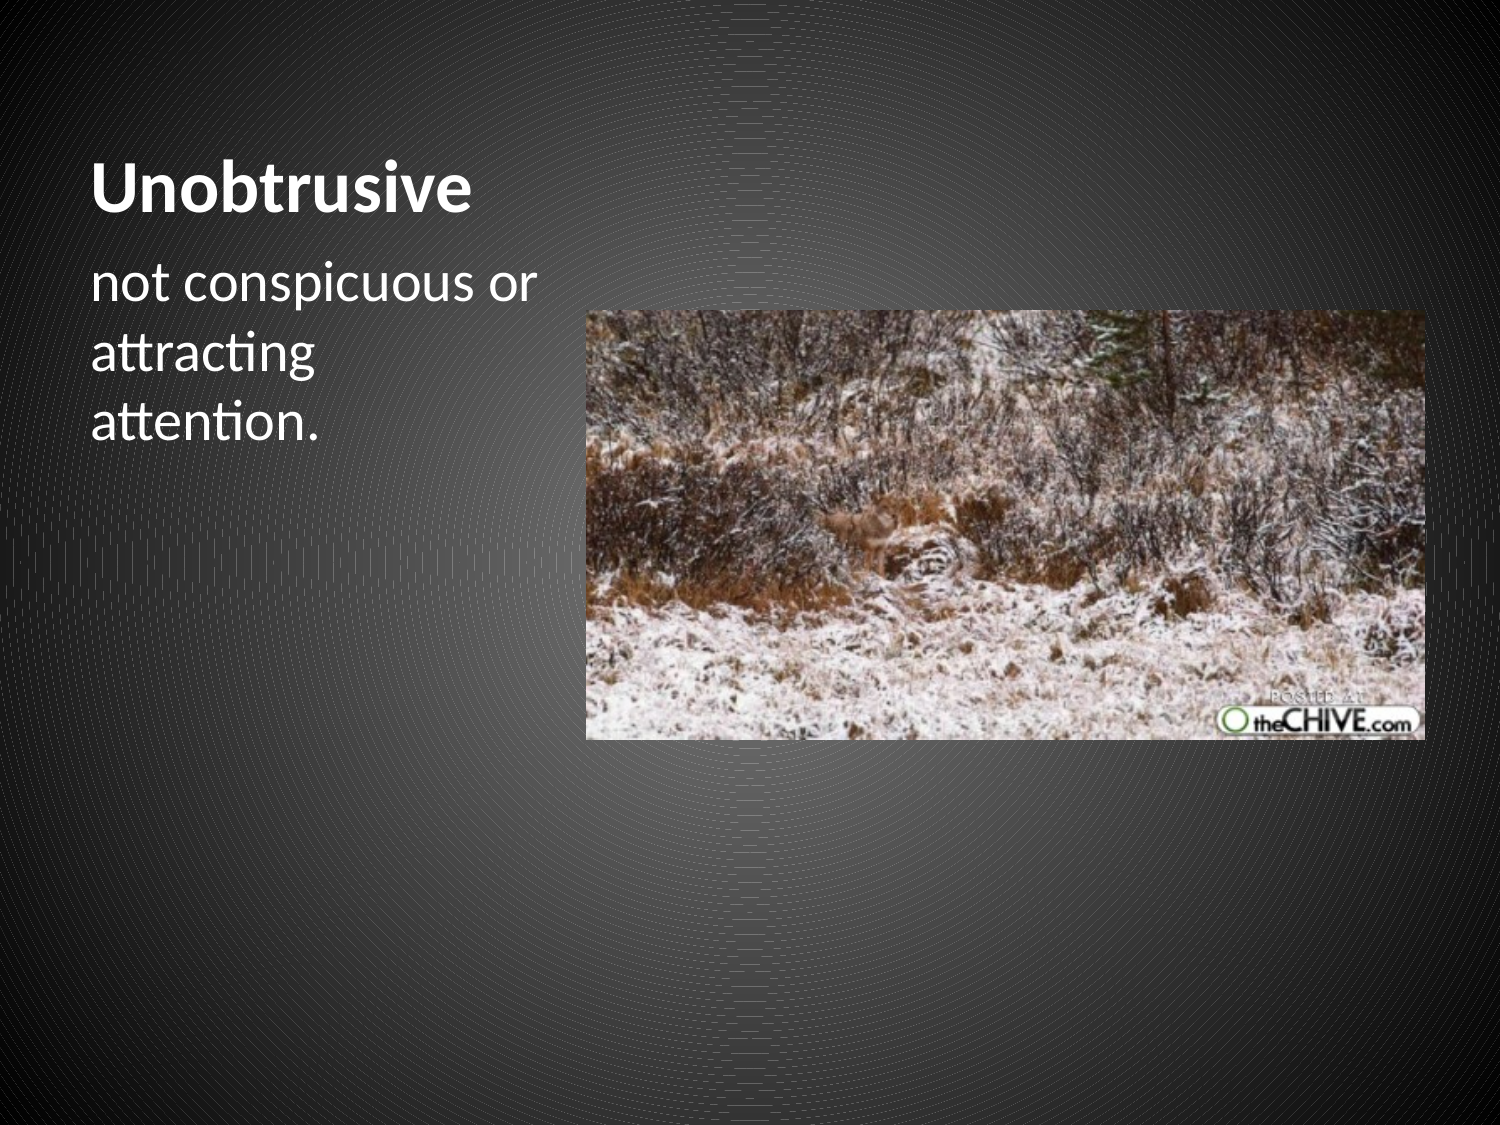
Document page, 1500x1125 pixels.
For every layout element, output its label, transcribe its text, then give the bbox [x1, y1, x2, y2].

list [586, 44, 1426, 1006]
title Unobtrusive [75, 44, 569, 235]
list not conspicuous or attracting attention. [75, 235, 569, 1005]
